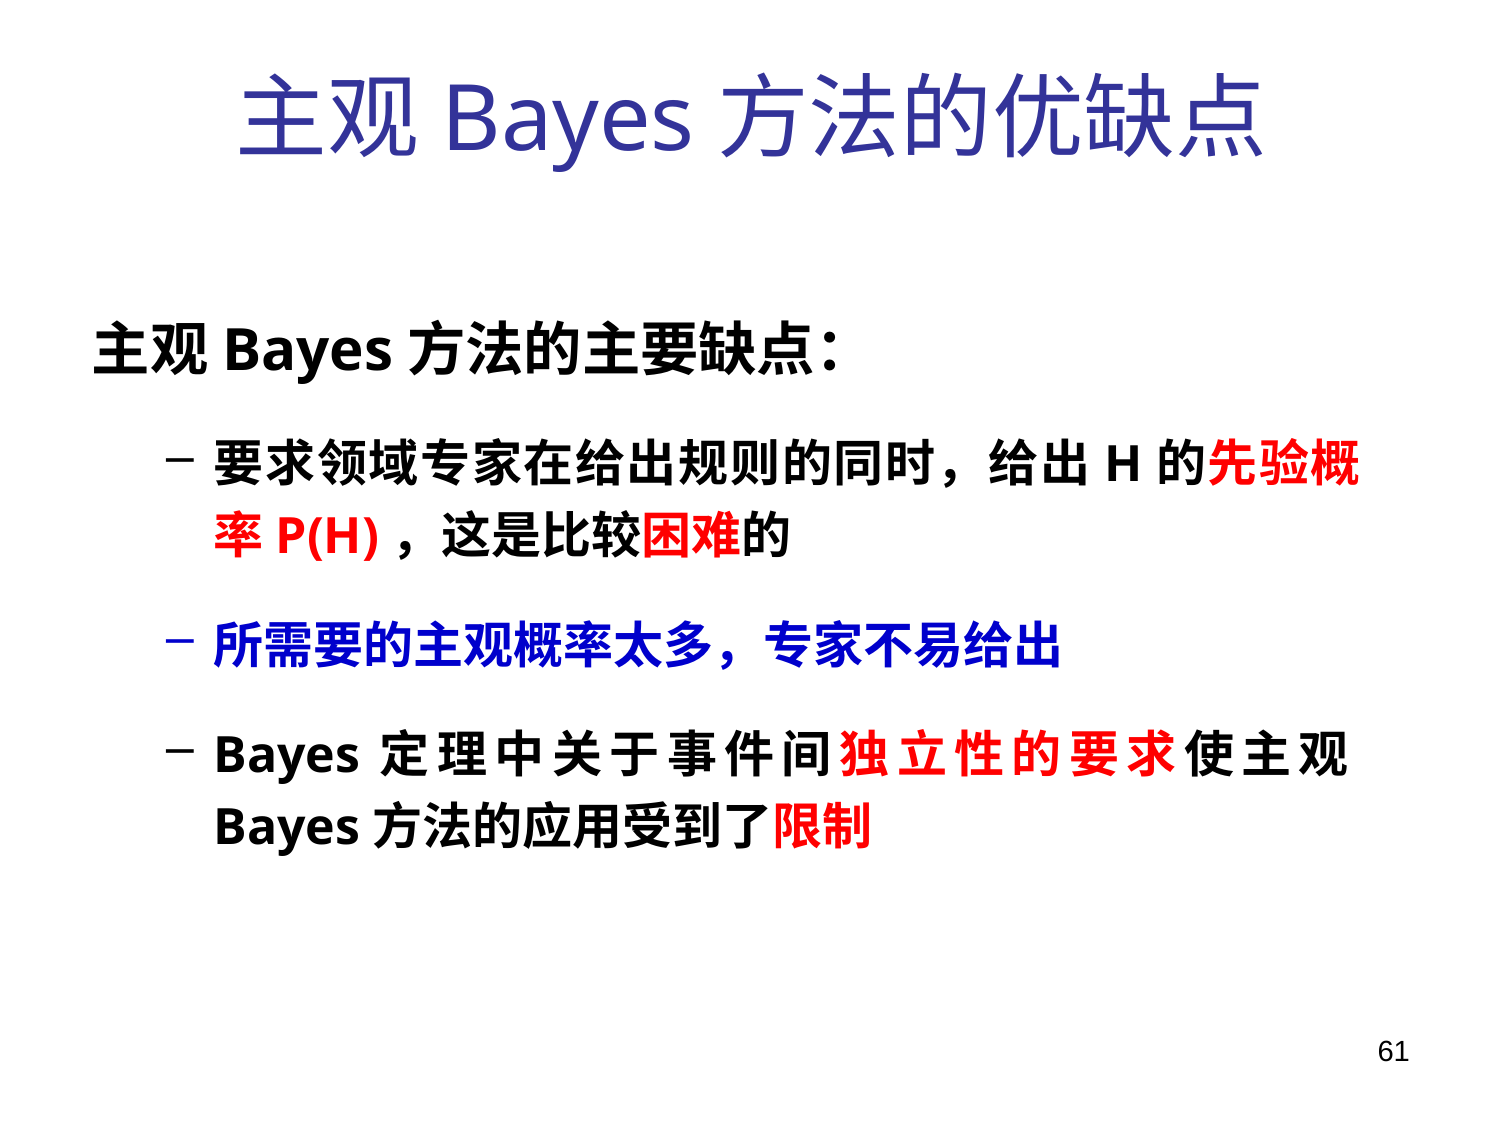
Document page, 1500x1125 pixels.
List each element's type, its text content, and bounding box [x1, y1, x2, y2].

text_box 主观Bayes方法的优缺点 [76, 56, 1427, 171]
slide_number 61 [1074, 1024, 1425, 1103]
list 主观Bayes方法的主要缺点： 要求领域专家在给出规则的同时，给出H的先验概率P(H)，这是比较困难的 所需要的主观概率太多，专家不易给出 Bayes定理中关于事件间独立性的要求使主观Bayes方法的应用受到了限制 [76, 290, 1376, 1076]
